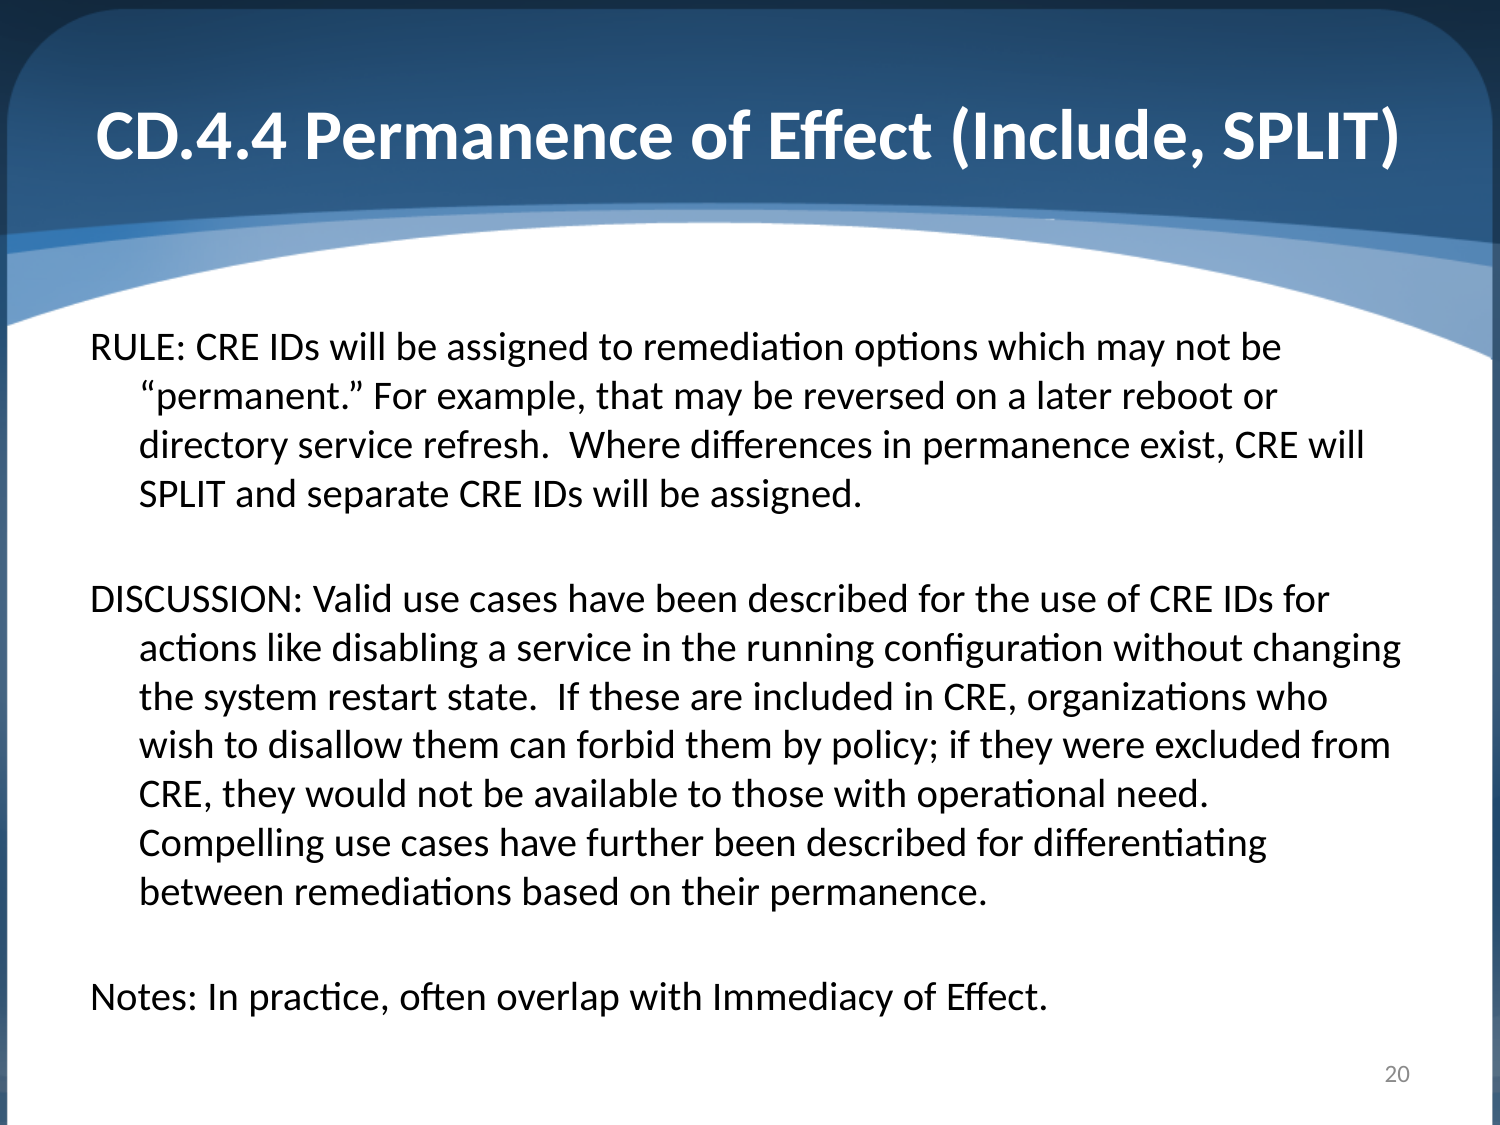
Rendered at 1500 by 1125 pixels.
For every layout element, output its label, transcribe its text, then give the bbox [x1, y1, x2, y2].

title CD.4.4 Permanence of Effect (Include, SPLIT) [75, 37, 1425, 225]
picture [0, 0, 1500, 1125]
list RULE: CRE IDs will be assigned to remediation options which may not be “permanent.” For example, that may be reversed on a later reboot or directory service refresh. Where differences in permanence exist, CRE will SPLIT and separate CRE IDs will be assigned. DISCUSSION: Valid use cases have been described for the use of CRE IDs for actions like disabling a service in the running configuration without changing the system restart state. If these are included in CRE, organizations who wish to disallow them can forbid them by policy; if they were excluded from CRE, they would not be available to those with operational need. Compelling use cases have further been described for differentiating between remediations based on their permanence. Notes: In practice, often overlap with Immediacy of Effect. [74, 312, 1426, 1038]
slide_number 20 [1074, 1042, 1425, 1103]
